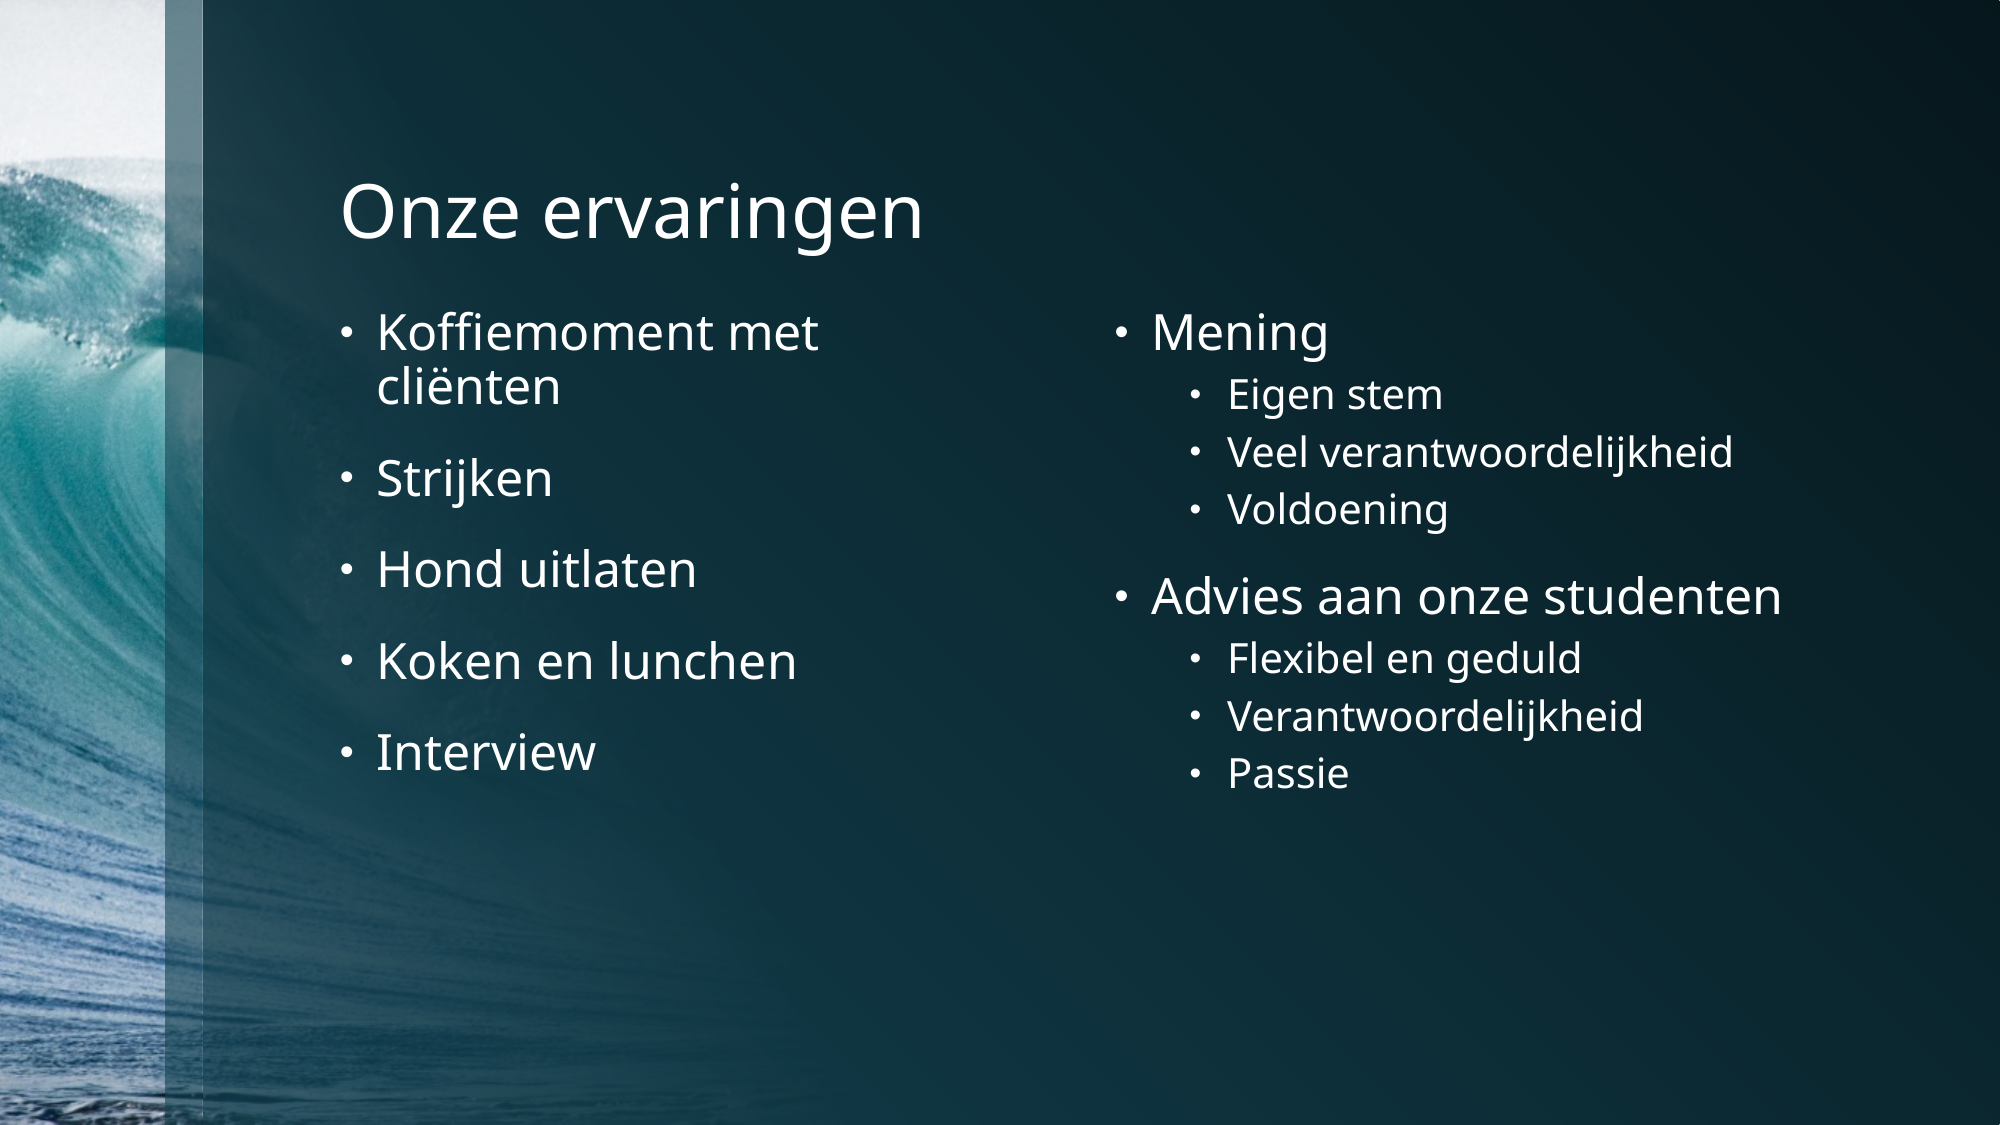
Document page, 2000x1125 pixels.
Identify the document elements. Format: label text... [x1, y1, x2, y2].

title Onze ervaringen [324, 62, 1825, 263]
list Koffiemoment met cliënten Strijken Hond uitlaten Koken en lunchen Interview [324, 299, 1024, 1025]
text_box Mening Eigen stem Veel verantwoordelijkheid Voldoening Advies aan onze studenten Flexibel en geduld Verantwoordelijkheid Passie [1099, 299, 1825, 1025]
picture [0, 0, 2000, 1125]
